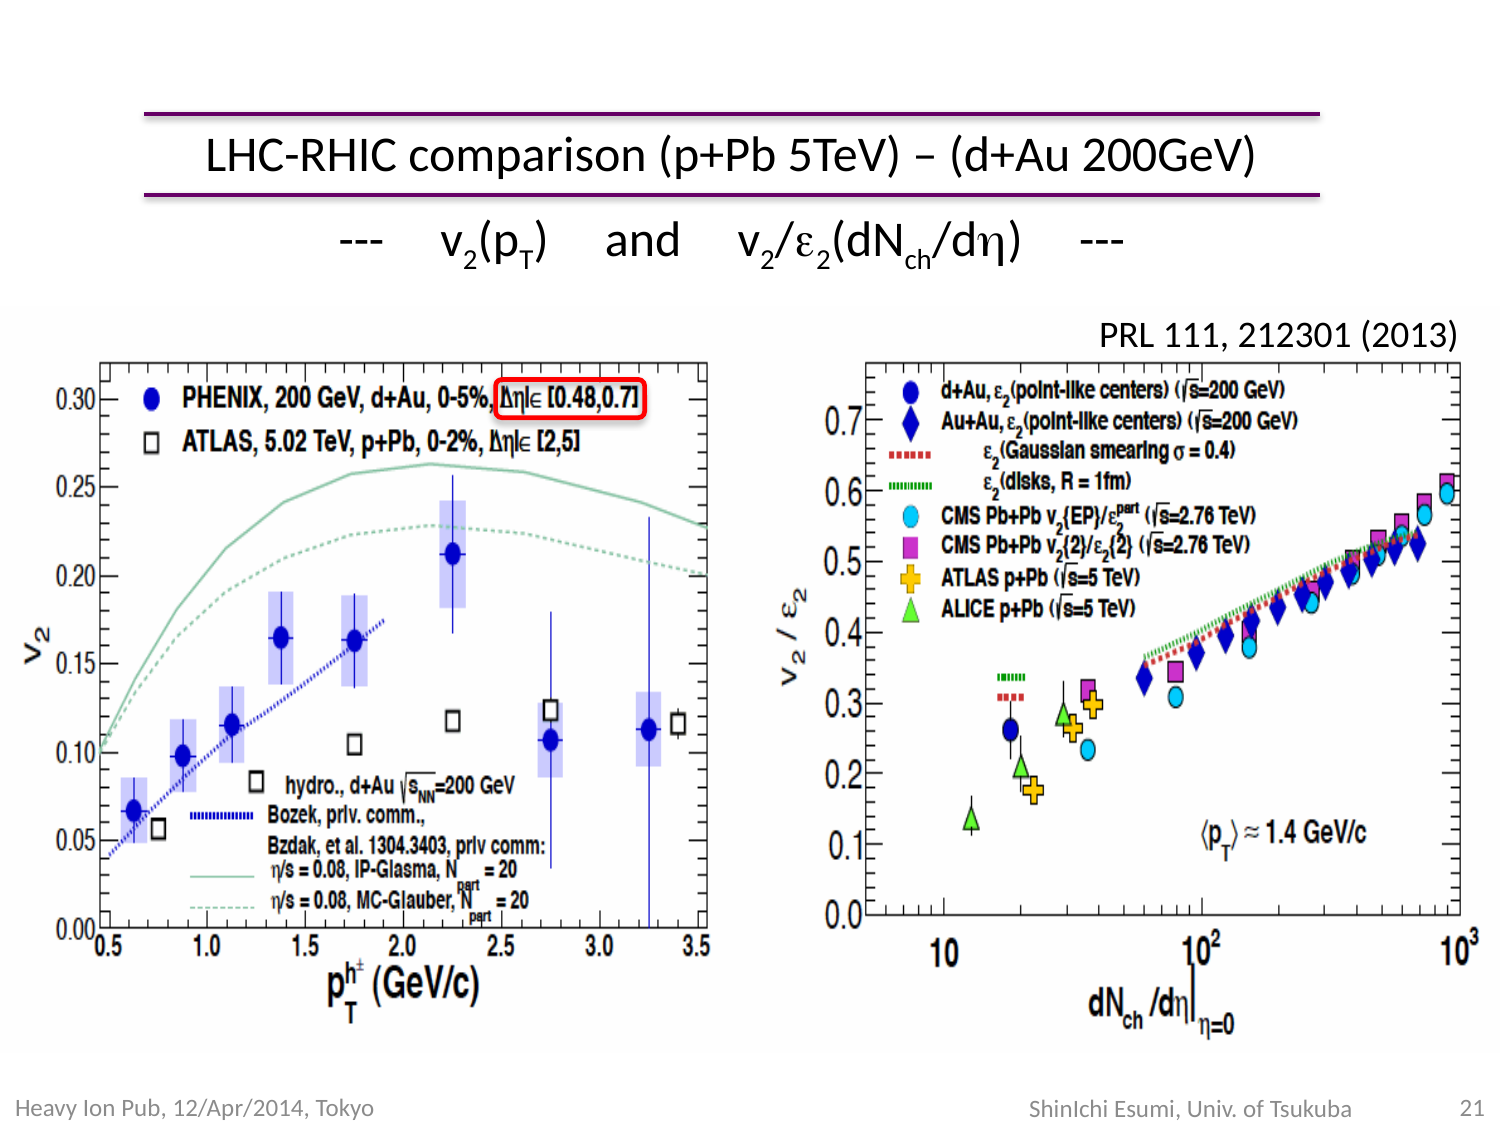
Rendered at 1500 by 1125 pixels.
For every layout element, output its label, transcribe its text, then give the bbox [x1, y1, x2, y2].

footer ShinIchi Esumi, Univ. of Tsukuba [1001, 1087, 1381, 1125]
text_box LHC-RHIC comparison (p+Pb 5TeV) – (d+Au 200GeV) --- v2(pT) and v2/e2(dNch/dh) --- [143, 124, 1320, 192]
slide_number Heavy Ion Pub, 12/Apr/2014, Tokyo [0, 1087, 405, 1125]
text_box LHC-RHIC comparison (p+Pb 5TeV) – (d+Au 200GeV) --- v2(pT) and v2/e2(dNch/dh) --- [143, 204, 1320, 283]
slide_number 21 [1402, 1087, 1500, 1125]
picture [0, 306, 1500, 1053]
